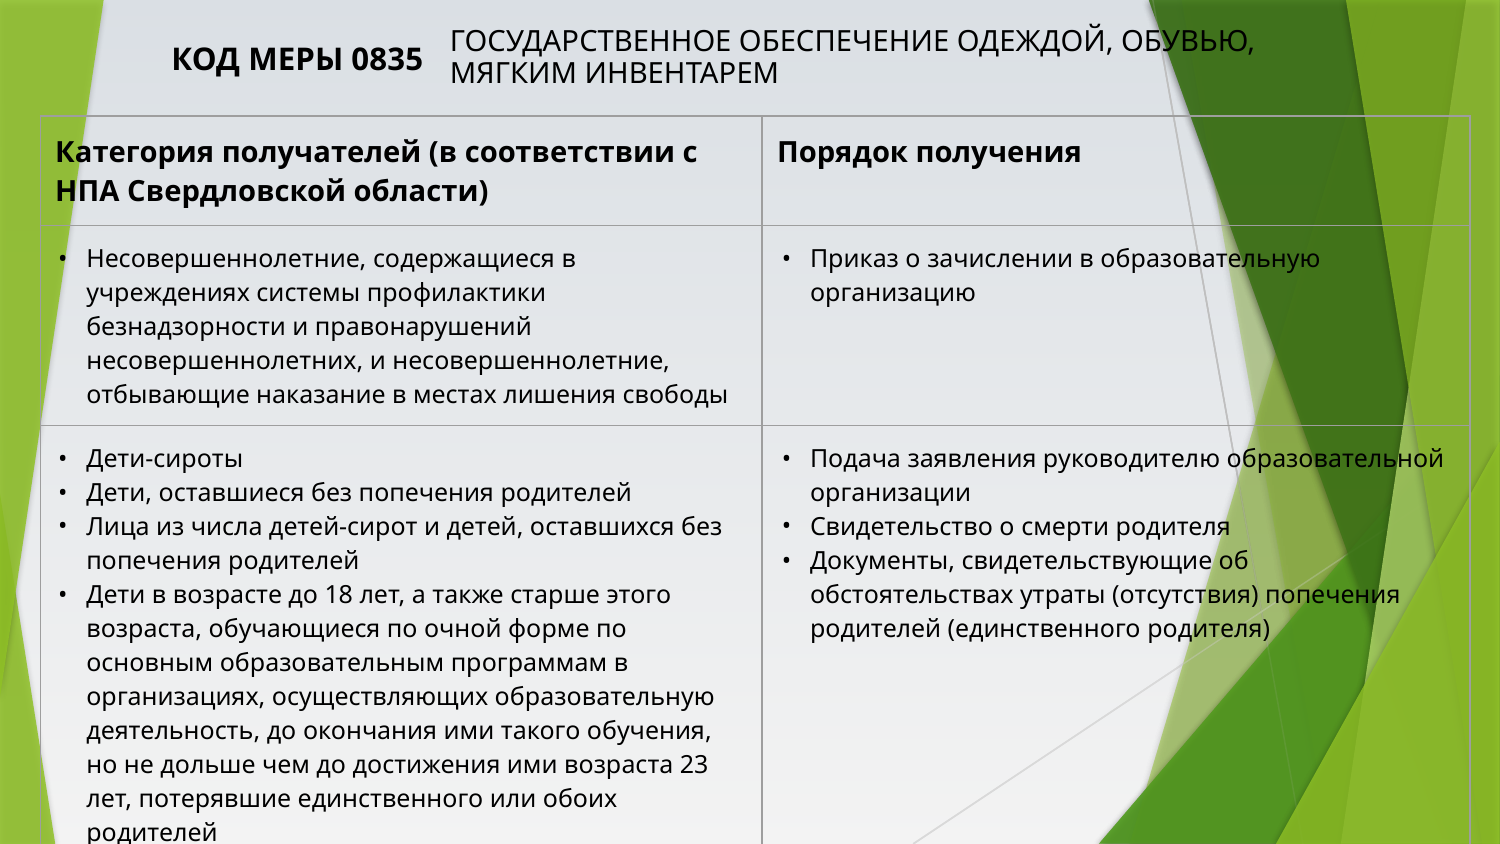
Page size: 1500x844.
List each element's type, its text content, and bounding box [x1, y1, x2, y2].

text_box Государственное обеспечение одеждой, обувью, мягким инвентарем [438, 0, 1384, 116]
table_cell Несовершеннолетние, содержащиеся в учреждениях системы профилактики безнадзорности и правонарушений несовершеннолетних, и несовершеннолетние, отбывающие наказание в местах лишения свободы [41, 226, 761, 425]
table_cell Подача заявления руководителю образовательной организации Свидетельство о смерти родителя Документы, свидетельствующие об обстоятельствах утраты (отсутствия) попечения родителей (единственного родителя) [763, 426, 1469, 844]
table_header Категория получателей (в соответствии с НПА Свердловской области) [41, 117, 761, 225]
table_cell Дети-сироты Дети, оставшиеся без попечения родителей Лица из числа детей-сирот и детей, оставшихся без попечения родителей Дети в возрасте до 18 лет, а также старше этого возраста, обучающиеся по очной форме по основным образовательным программам в организациях, осуществляющих образовательную деятельность, до окончания ими такого обучения, но не дольше чем до достижения ими возраста 23 лет, потерявшие единственного или обоих родителей [41, 426, 761, 844]
text_box КОД МЕРЫ 0835 [122, 0, 438, 116]
table_cell Приказ о зачислении в образовательную организацию [763, 226, 1469, 425]
table_header Порядок получения [763, 117, 1469, 225]
